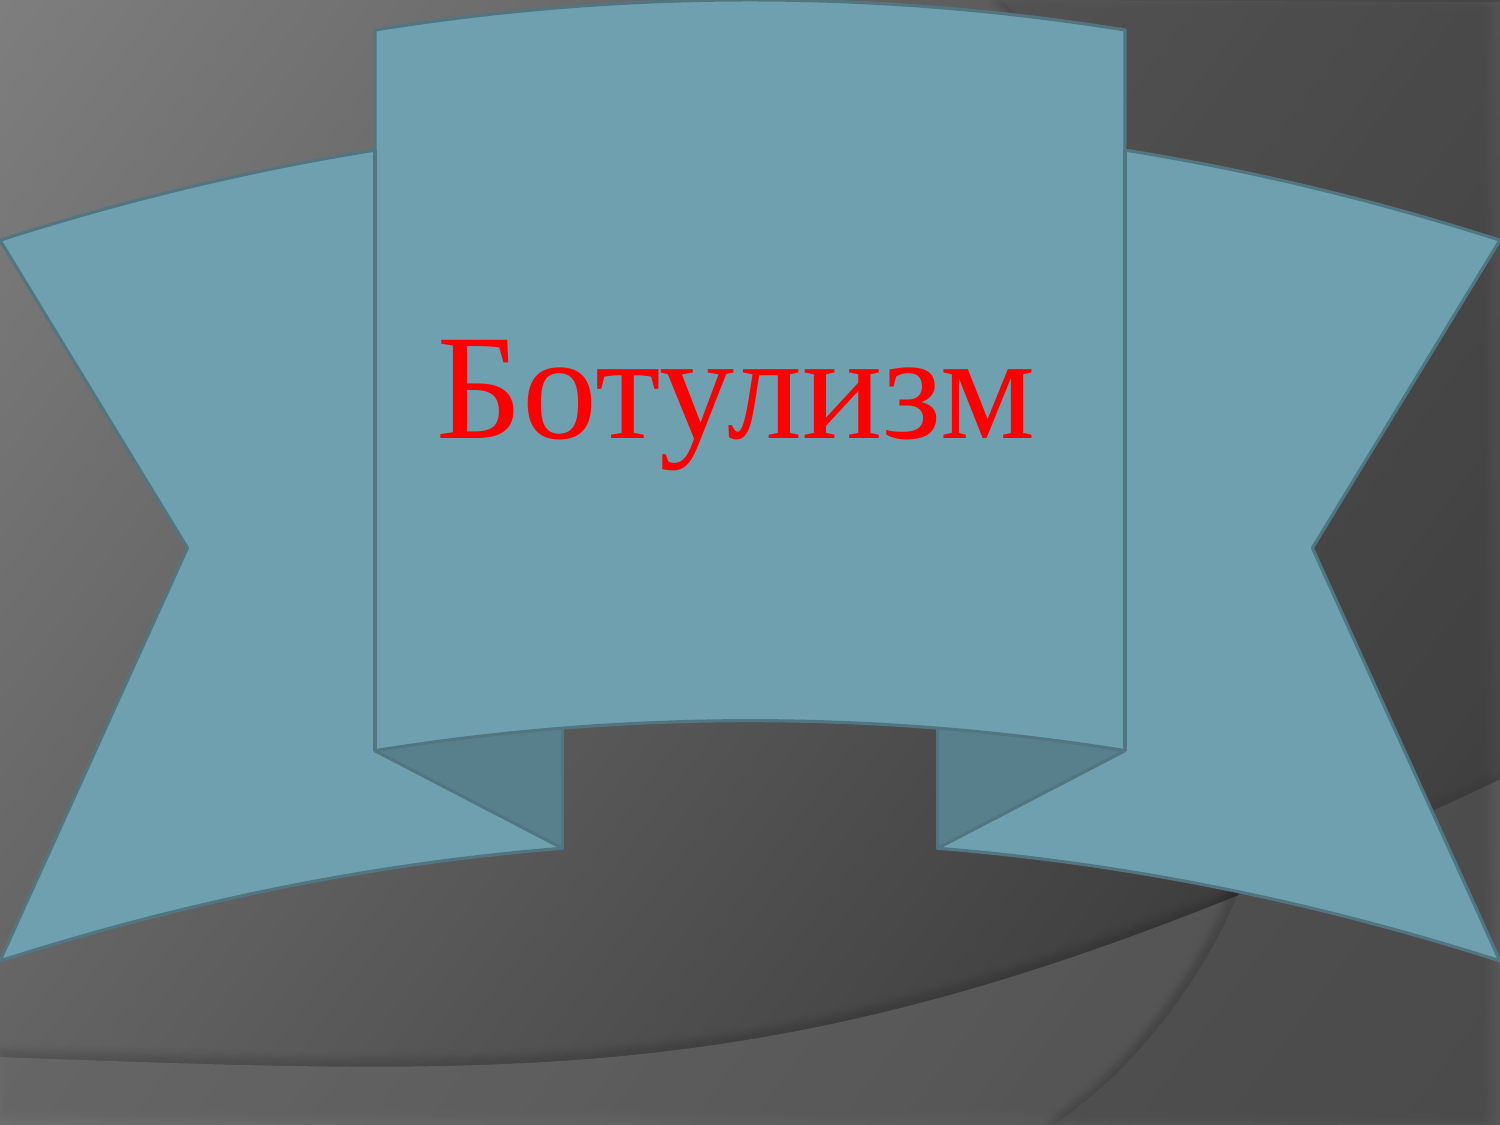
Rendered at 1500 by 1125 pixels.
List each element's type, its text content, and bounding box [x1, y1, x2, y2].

text_box [0, 0, 1500, 963]
text_box Ботулизм [421, 281, 1055, 476]
